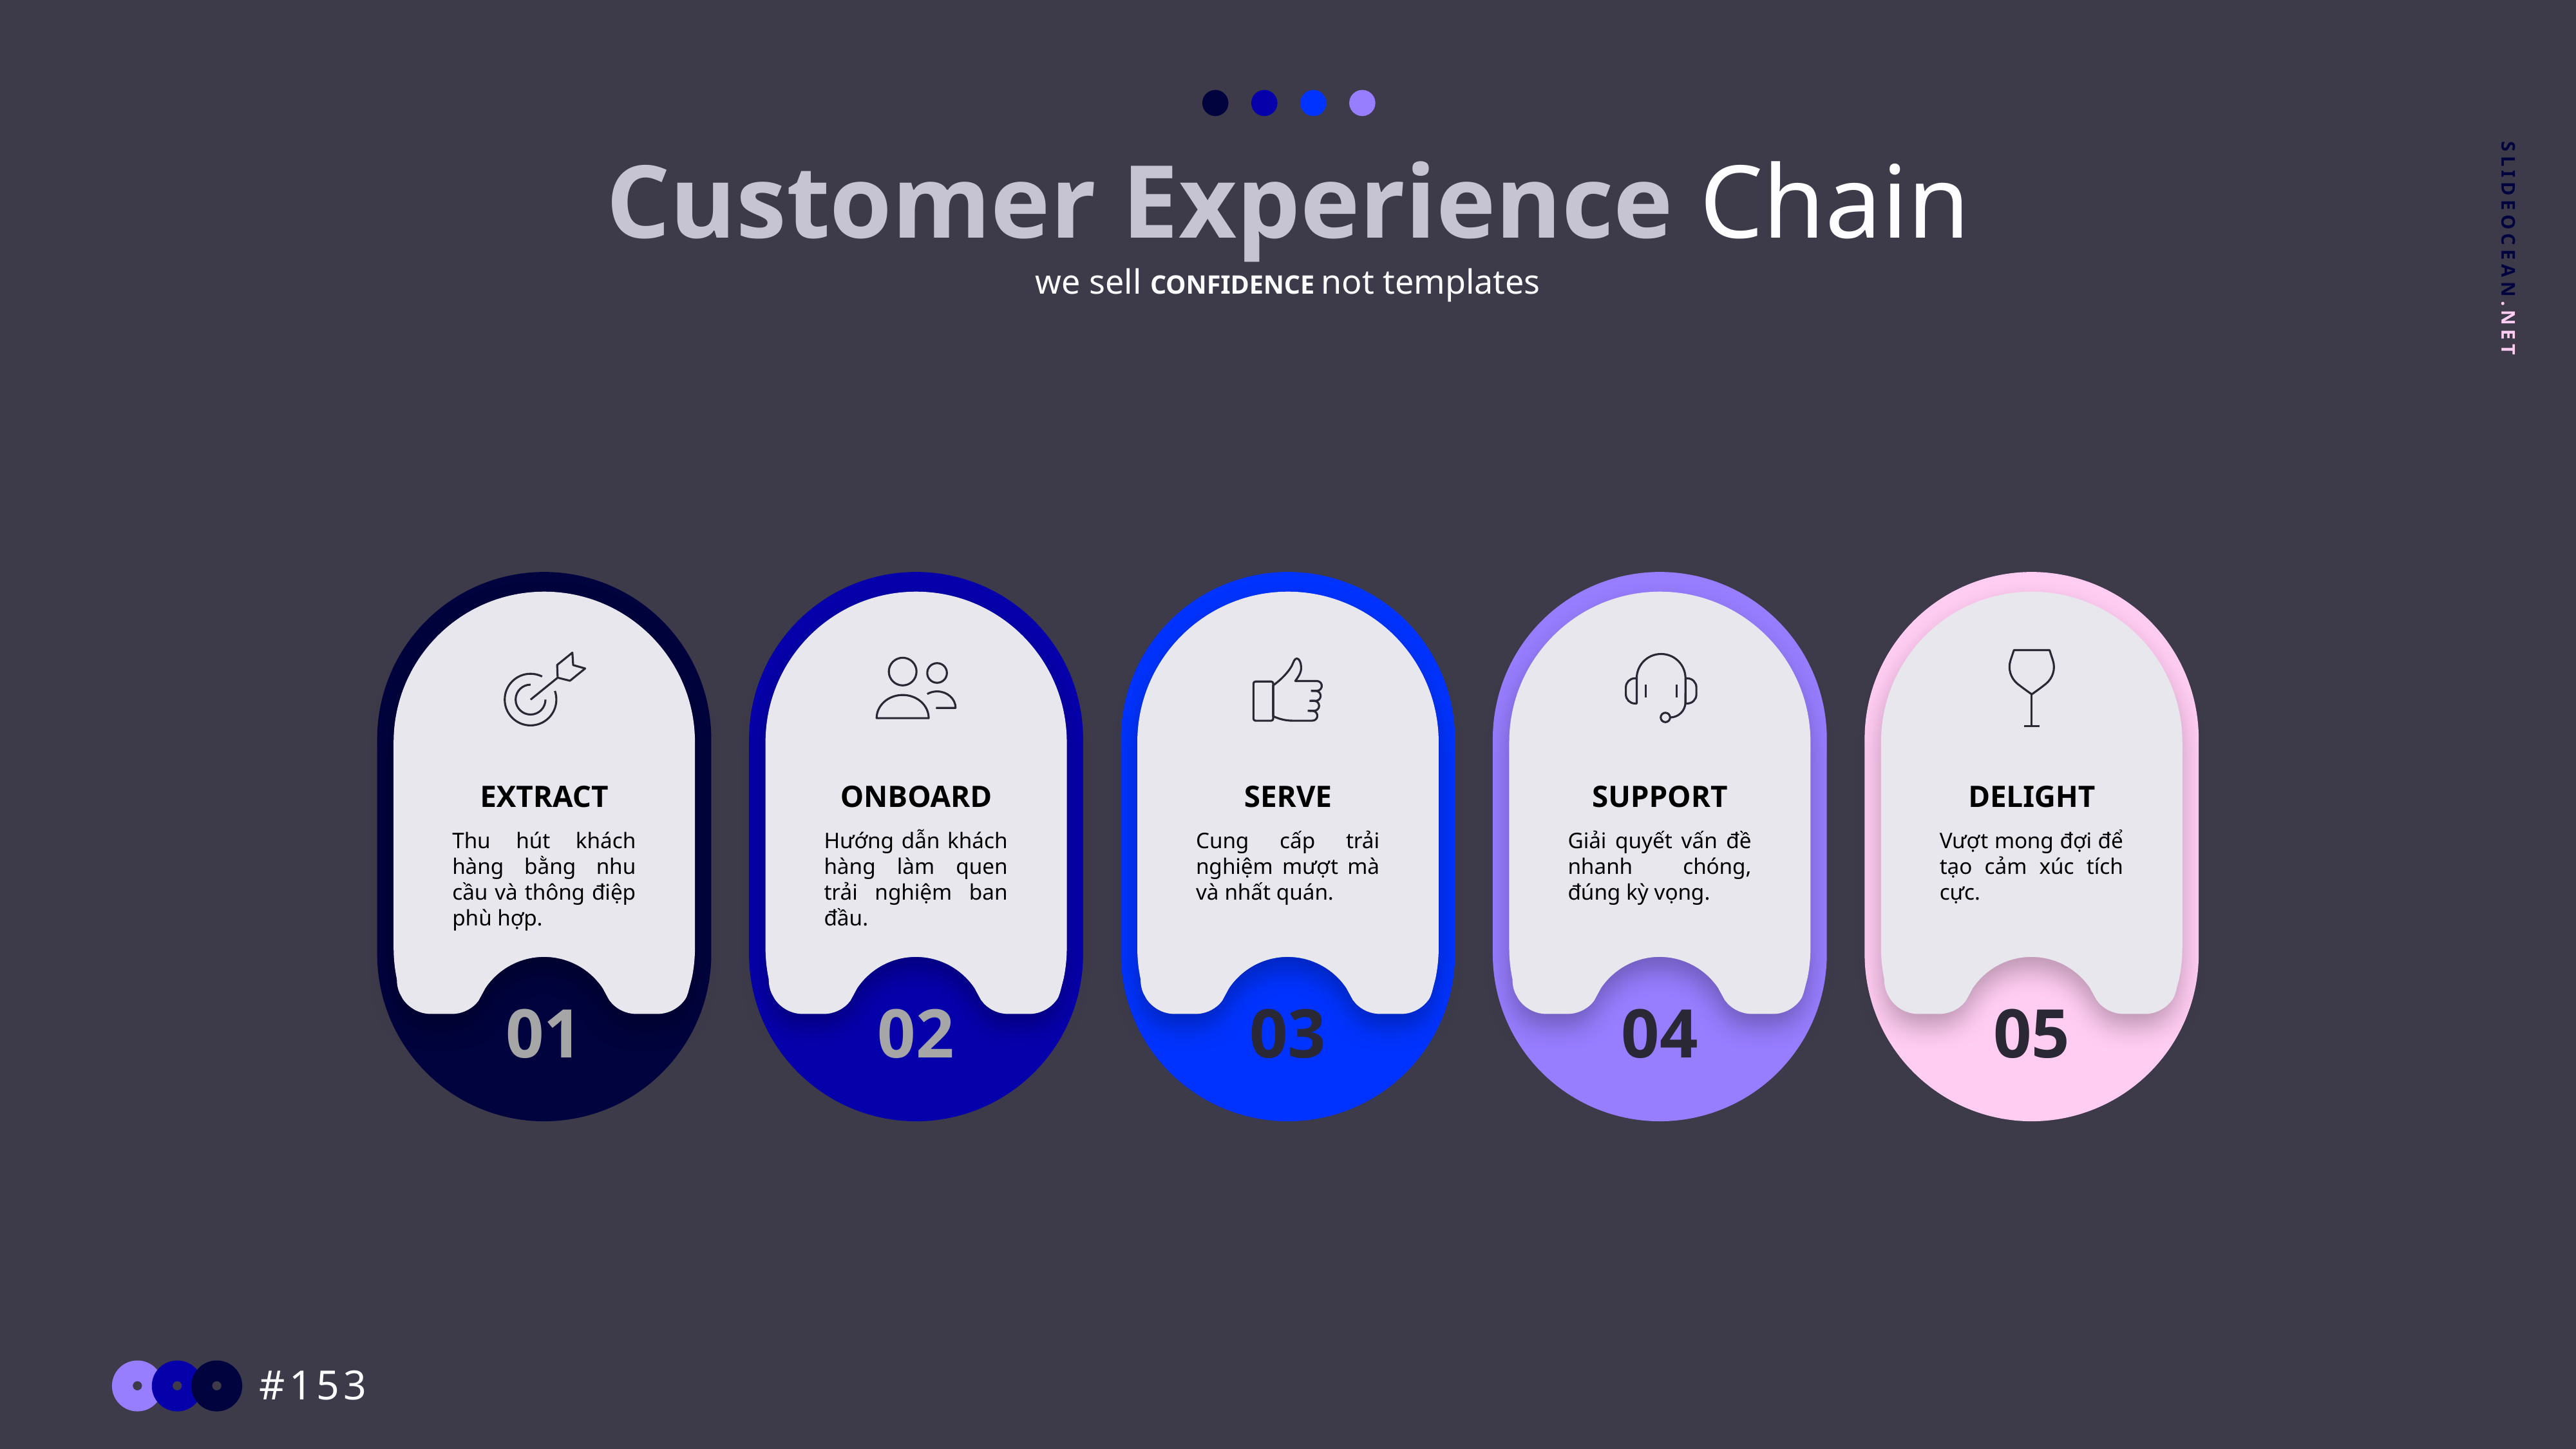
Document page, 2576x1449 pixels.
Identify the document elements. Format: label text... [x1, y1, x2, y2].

text_box [927, 691, 956, 708]
text_box [1130, 1008, 1448, 1122]
text_box [889, 658, 917, 686]
text_box 01 [484, 986, 604, 1076]
text_box [1863, 571, 2200, 1122]
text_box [1169, 772, 1407, 911]
text_box [1201, 89, 1230, 117]
text_box [1253, 658, 1322, 721]
text_box we sell CONFIDENCE not templates [1026, 255, 1550, 306]
text_box [1492, 571, 1828, 1122]
text_box [1250, 89, 1279, 117]
text_box 03 [1228, 986, 1348, 1076]
text_box [376, 571, 713, 1122]
text_box [504, 652, 585, 726]
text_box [425, 772, 663, 936]
text_box [1120, 571, 1456, 993]
text_box [1880, 591, 2184, 1016]
text_box [1136, 591, 1440, 1016]
text_box [764, 591, 1068, 1016]
text_box 04 [1600, 986, 1720, 1076]
text_box [1625, 654, 1697, 723]
text_box [1299, 89, 1328, 117]
text_box #153 [259, 1359, 1142, 1408]
text_box [748, 571, 1084, 1122]
text_box [876, 695, 929, 719]
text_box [1913, 772, 2151, 911]
text_box 05 [1972, 986, 2092, 1076]
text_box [1541, 772, 1779, 911]
text_box [392, 591, 696, 1016]
text_box [2009, 650, 2054, 726]
text_box [927, 663, 947, 683]
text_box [797, 772, 1035, 911]
text_box [1508, 591, 1812, 1016]
text_box 02 [856, 986, 976, 1076]
text_box [1348, 89, 1377, 117]
text_box Customer Experience Chain [596, 132, 1980, 263]
